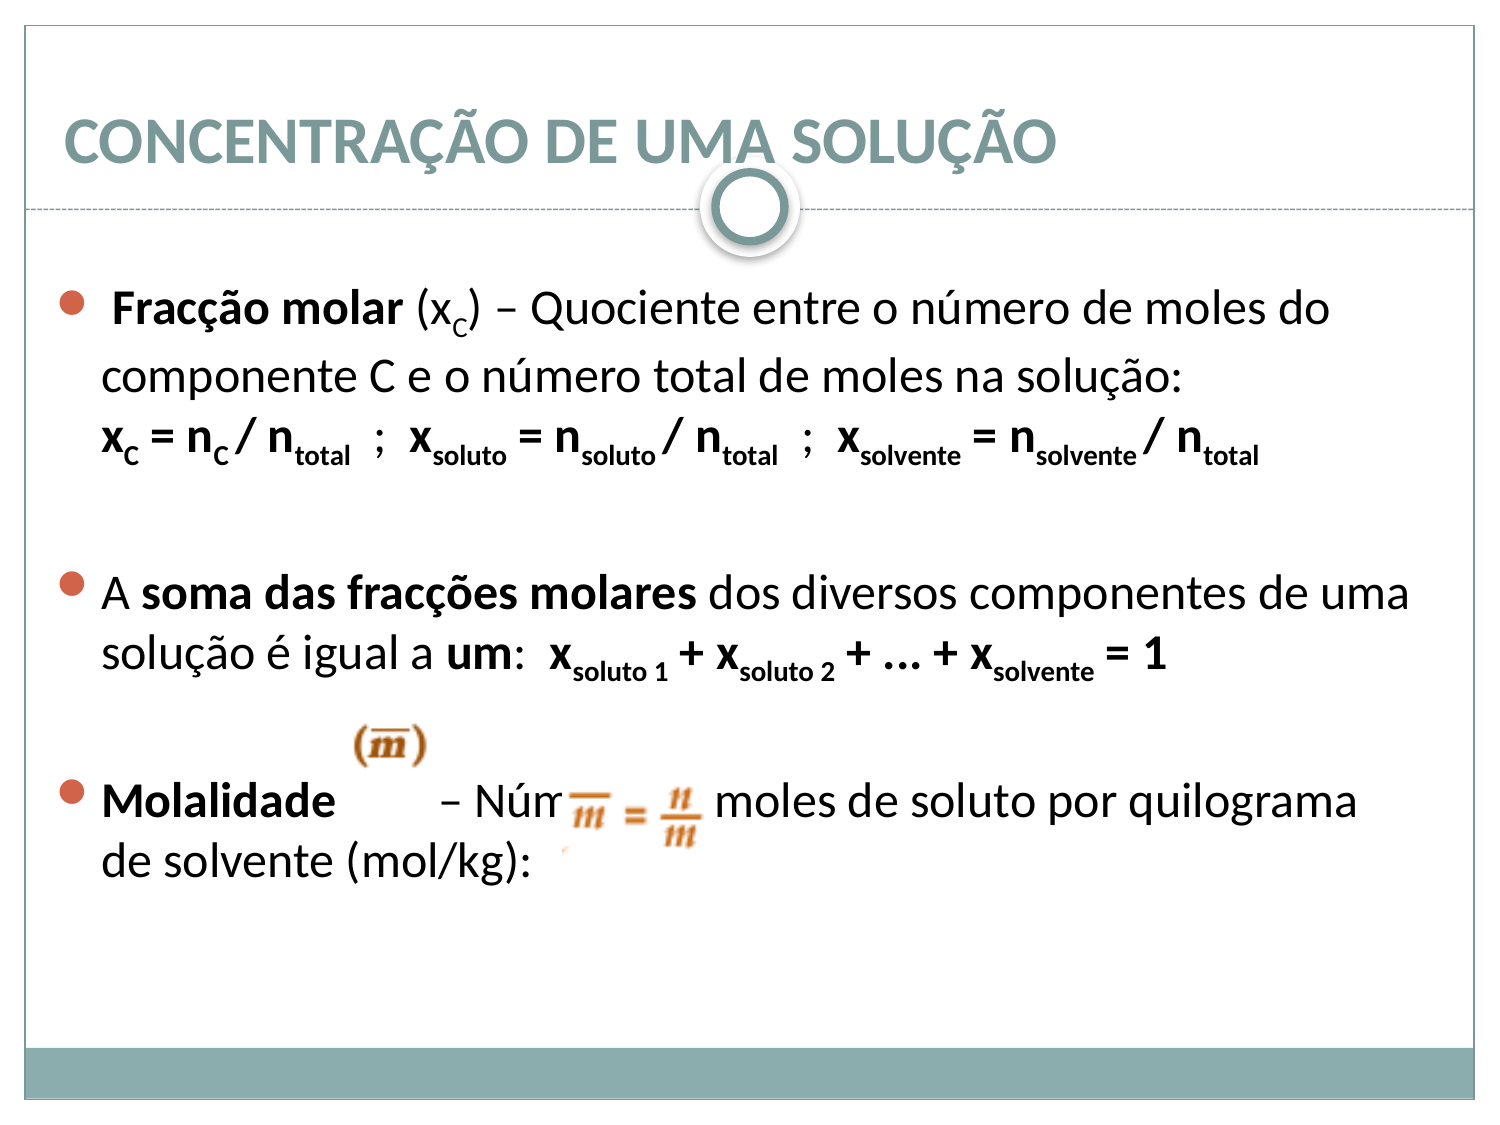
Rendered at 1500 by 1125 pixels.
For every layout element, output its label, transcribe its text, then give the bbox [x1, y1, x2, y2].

picture [348, 715, 439, 776]
title CONCENTRAÇÃO DE UMA SOLUÇÃO [49, 60, 1450, 185]
text_box Fracção molar (xC) – Quociente entre o número de moles do componente C e o número total de moles na solução: xC = nC / ntotal ; xsoluto = nsoluto / ntotal ; xsolvente = nsolvente / ntotal A soma das fracções molares dos diversos componentes de uma solução é igual a um: xsoluto 1 + xsoluto 2 + ... + xsolvente = 1 Molalidade – Número de moles de soluto por quilograma de solvente (mol/kg): [41, 267, 1471, 1012]
picture [562, 772, 715, 859]
